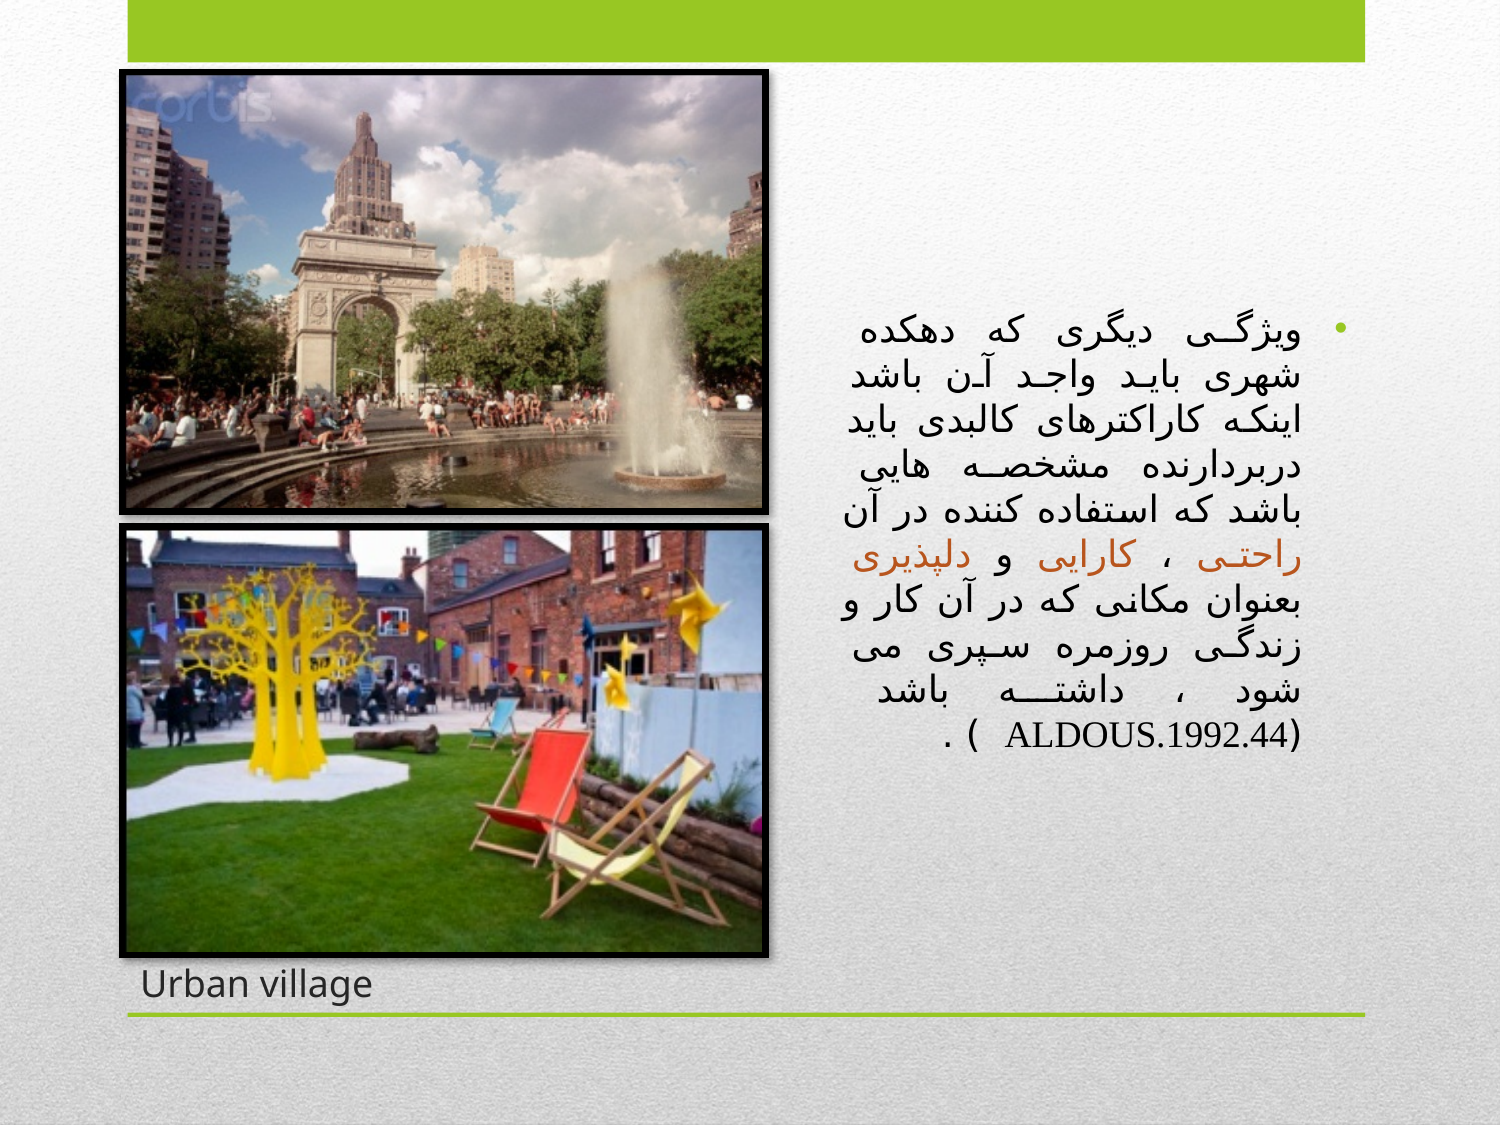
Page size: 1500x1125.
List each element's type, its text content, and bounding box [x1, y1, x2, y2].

list ویژگی دیگری که دهکده شهری باید واجد آن باشد اینکه کاراکترهای کالبدی باید دربردارنده مشخصه هایی باشد که استفاده کننده در آن راحتی ، کارایی و دلپذیری بعنوان مکانی که در آن کار و زندگی روزمره سپری می شود ، داشته باشد (ALDOUS.1992.44 ) . [825, 237, 1363, 875]
picture [0, 0, 1500, 1125]
title Urban village [125, 750, 1238, 1013]
